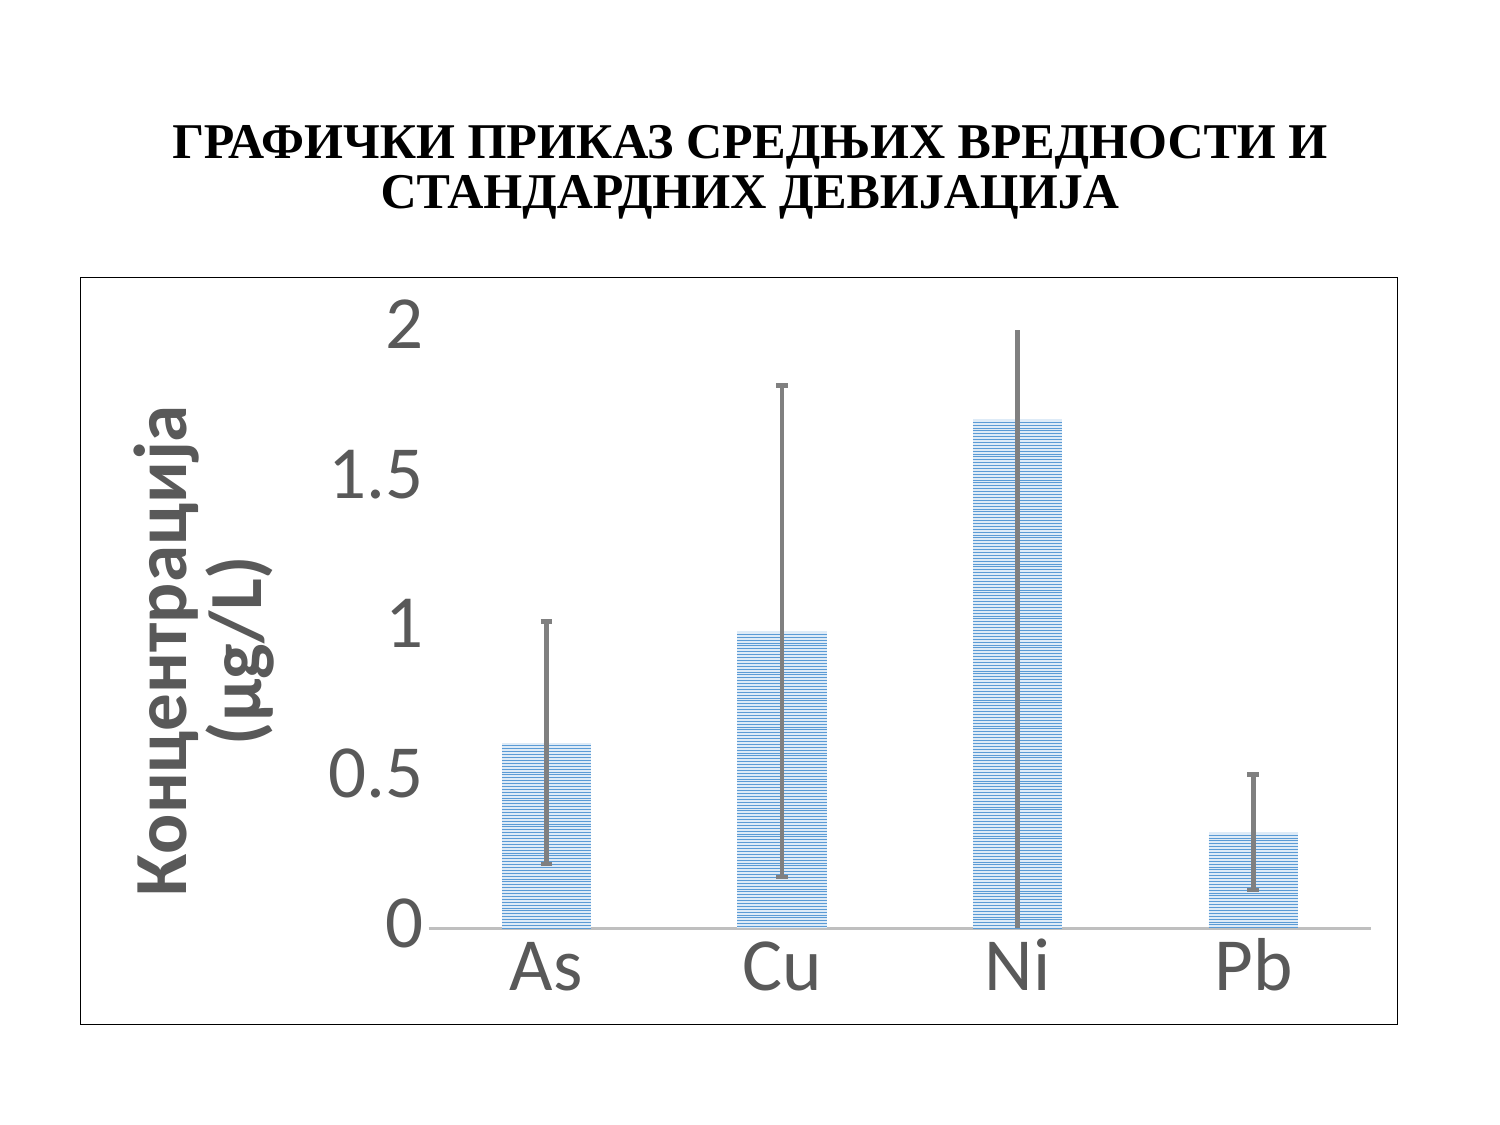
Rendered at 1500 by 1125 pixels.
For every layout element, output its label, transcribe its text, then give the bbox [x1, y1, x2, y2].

title ГРАФИЧКИ ПРИКАЗ СРЕДЊИХ ВРЕДНОСТИ И СТАНДАРДНИХ ДЕВИЈАЦИЈА [103, 59, 1397, 277]
chart [80, 277, 1398, 1025]
